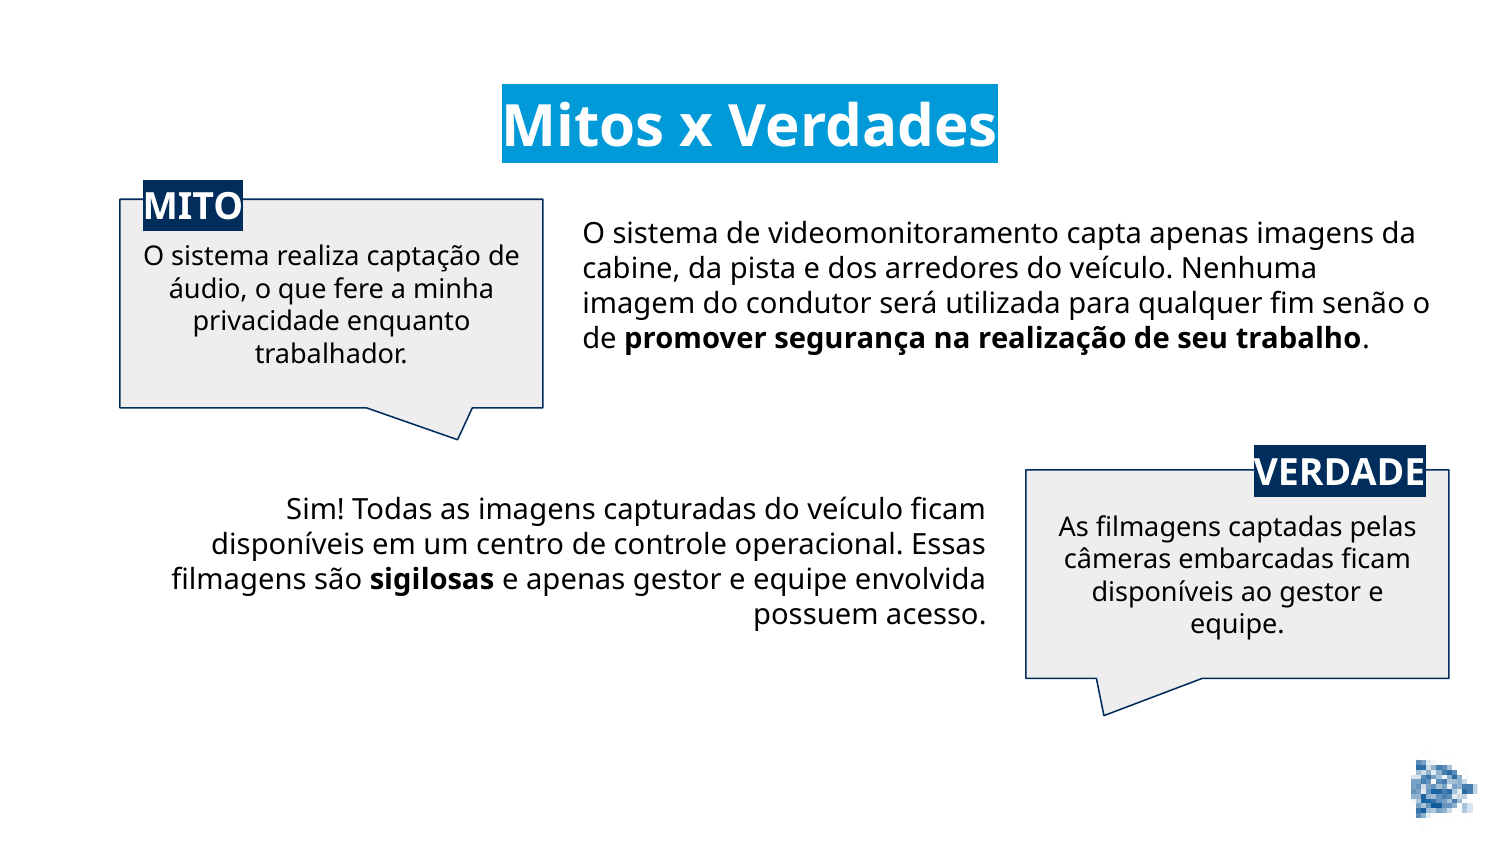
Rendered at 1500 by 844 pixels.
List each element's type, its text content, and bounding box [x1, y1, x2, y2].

text_box VERDADE [1230, 432, 1449, 509]
text_box As filmagens captadas pelas câmeras embarcadas ficam disponíveis ao gestor e equipe. [1025, 469, 1449, 716]
title Mitos x Verdades [51, 72, 1449, 167]
text_box O sistema de videomonitoramento capta apenas imagens da cabine, da pista e dos arredores do veículo. Nenhuma imagem do condutor será utilizada para qualquer fim senão o de promover segurança na realização de seu trabalho. [567, 199, 1449, 397]
text_box Sim! Todas as imagens capturadas do veículo ficam disponíveis em um centro de controle operacional. Essas filmagens são sigilosas e apenas gestor e equipe envolvida possuem acesso. [119, 475, 1002, 673]
text_box MITO [119, 166, 267, 243]
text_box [1406, 751, 1489, 828]
text_box O sistema realiza captação de áudio, o que fere a minha privacidade enquanto trabalhador. [119, 199, 543, 440]
